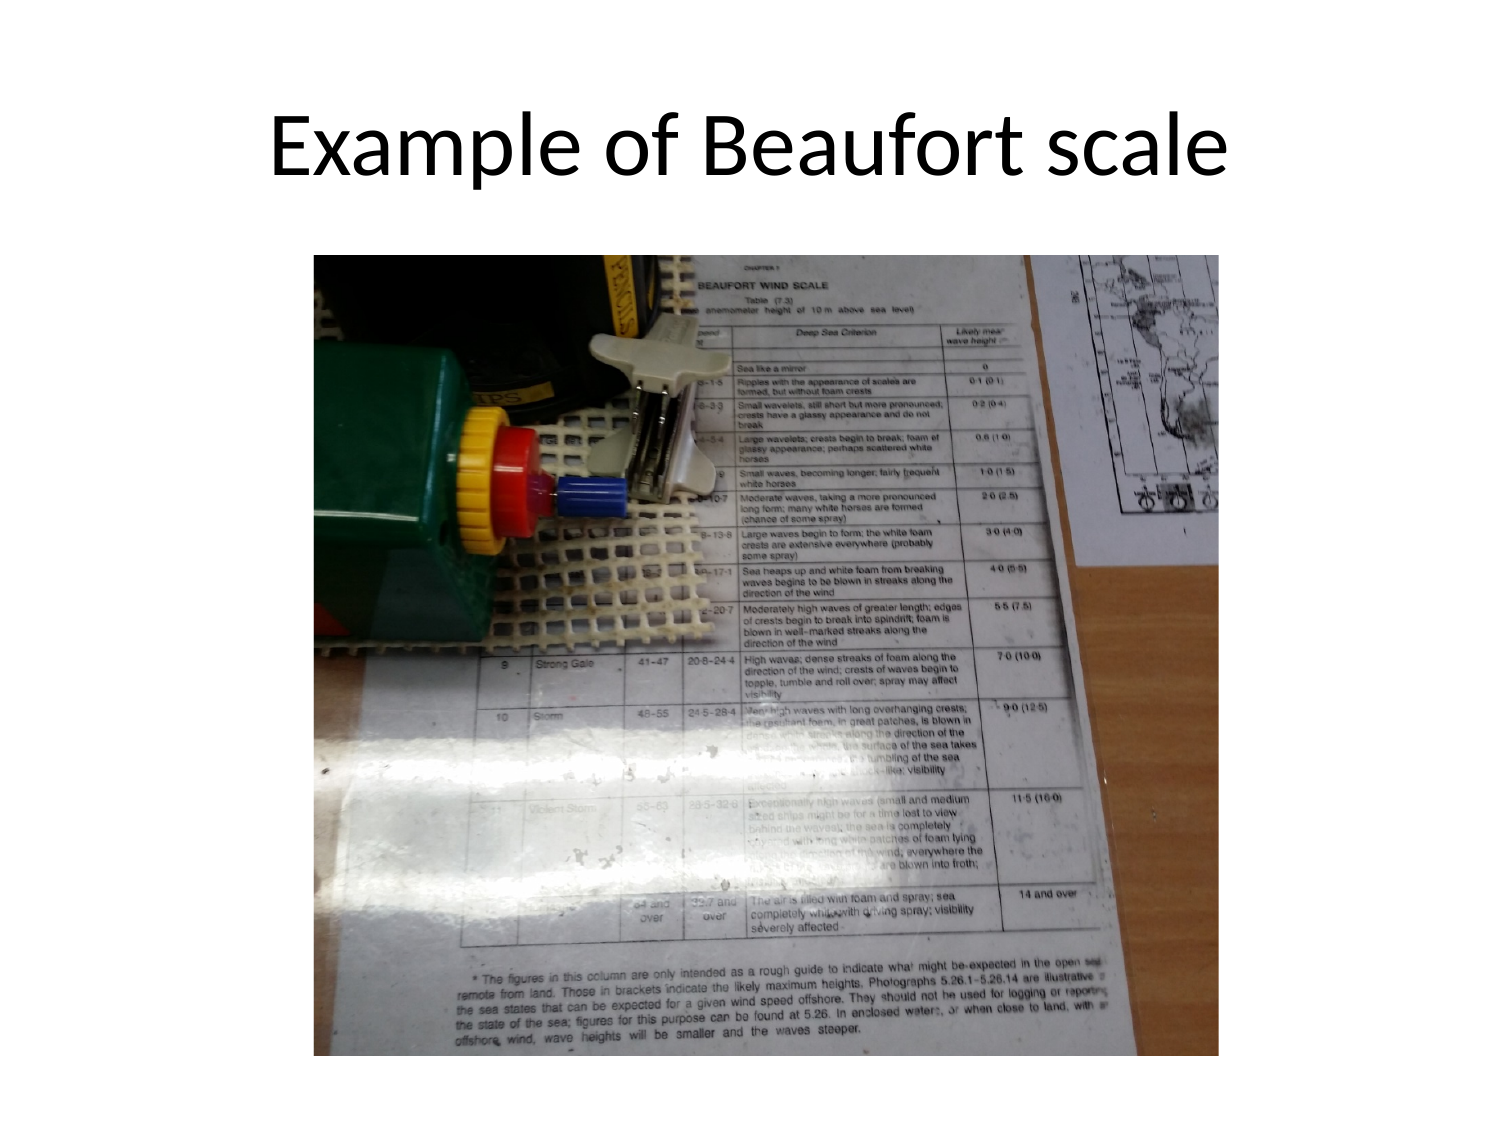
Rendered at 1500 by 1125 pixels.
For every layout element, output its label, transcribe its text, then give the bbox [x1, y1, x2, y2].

title Example of Beaufort scale [75, 45, 1425, 233]
picture [315, 255, 365, 1056]
picture [1167, 255, 1219, 1056]
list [365, 202, 1167, 1109]
